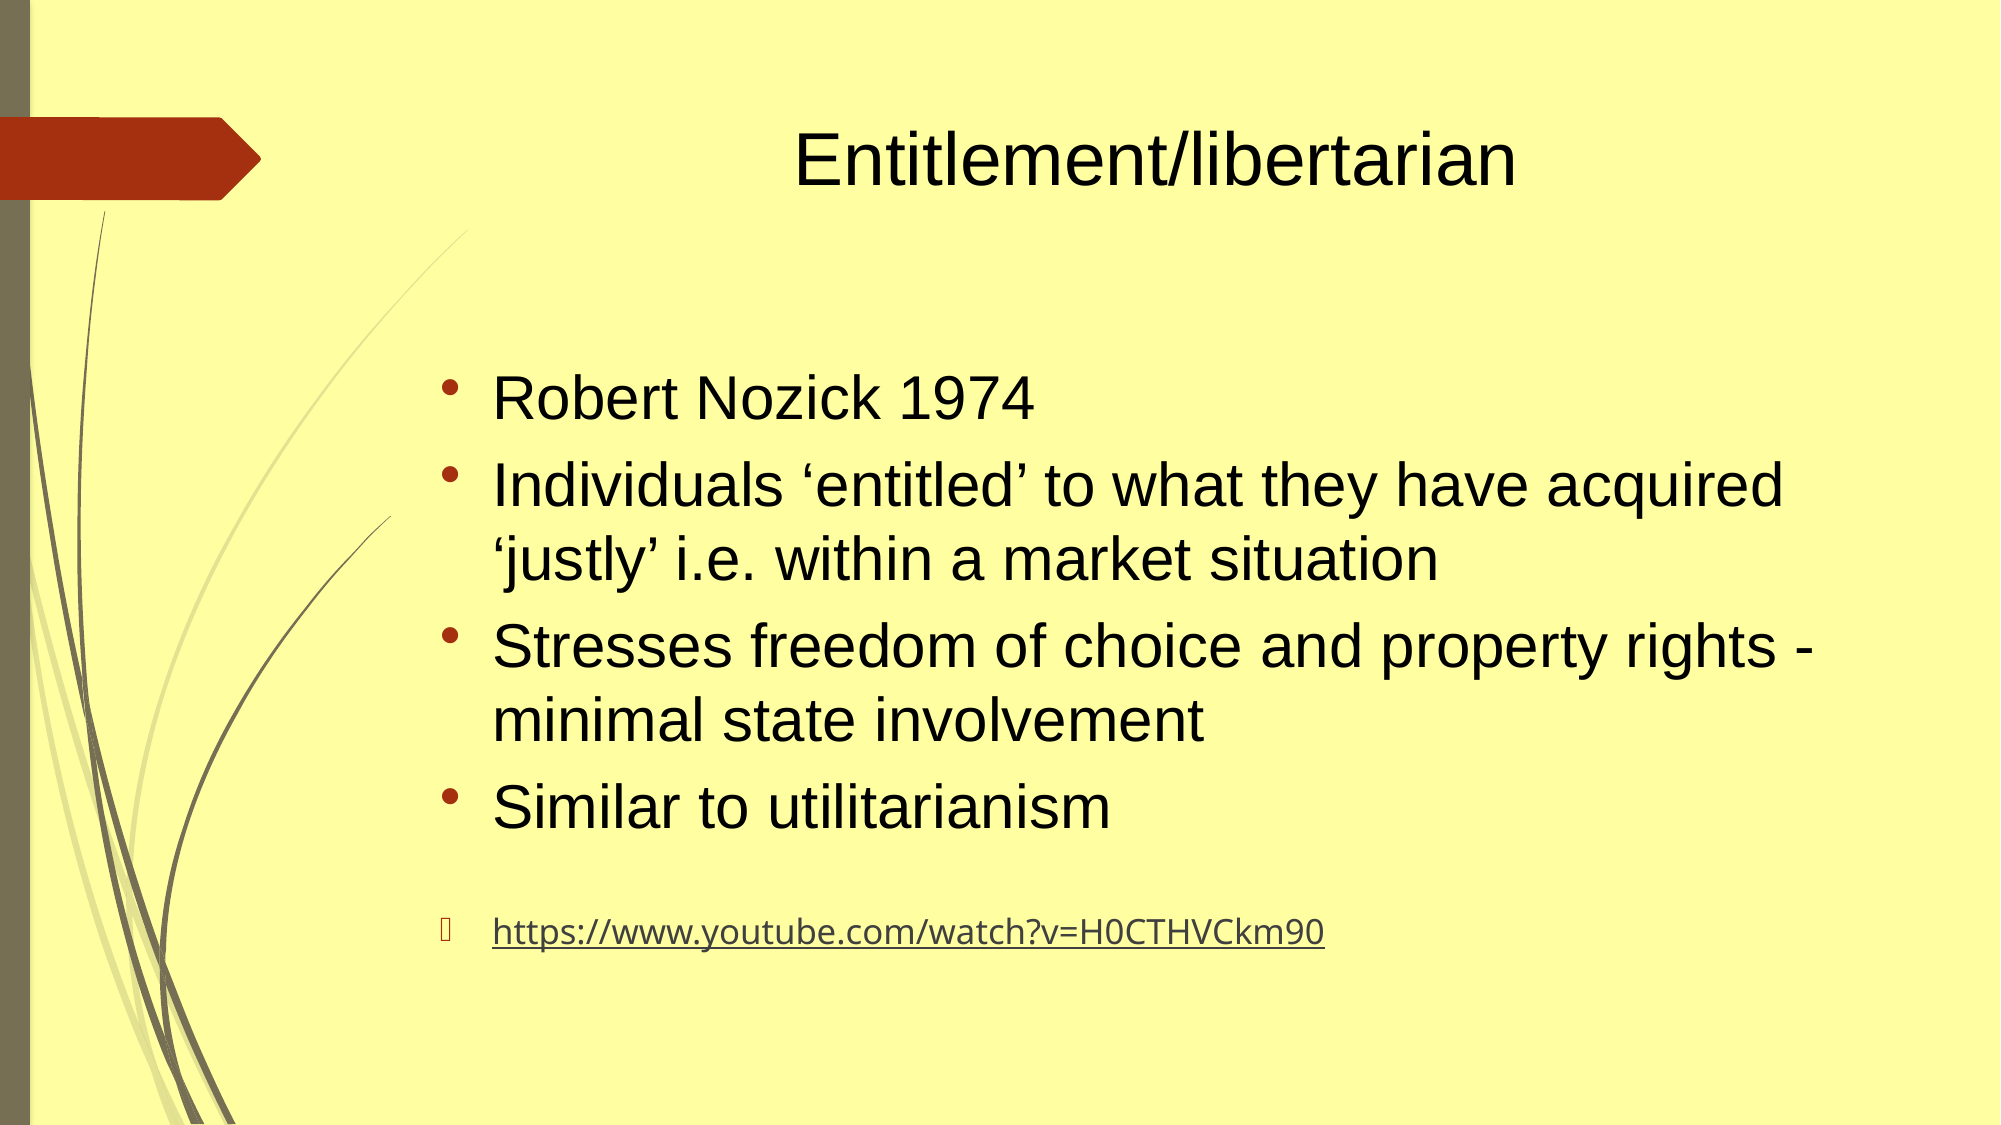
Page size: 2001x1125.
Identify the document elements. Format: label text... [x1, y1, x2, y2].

title Entitlement/libertarian [425, 102, 1888, 313]
list Robert Nozick 1974 Individuals ‘entitled’ to what they have acquired ‘justly’ i.e. within a market situation Stresses freedom of choice and property rights - minimal state involvement Similar to utilitarianism https://www.youtube.com/watch?v=H0CTHVCkm90 [424, 350, 1888, 970]
